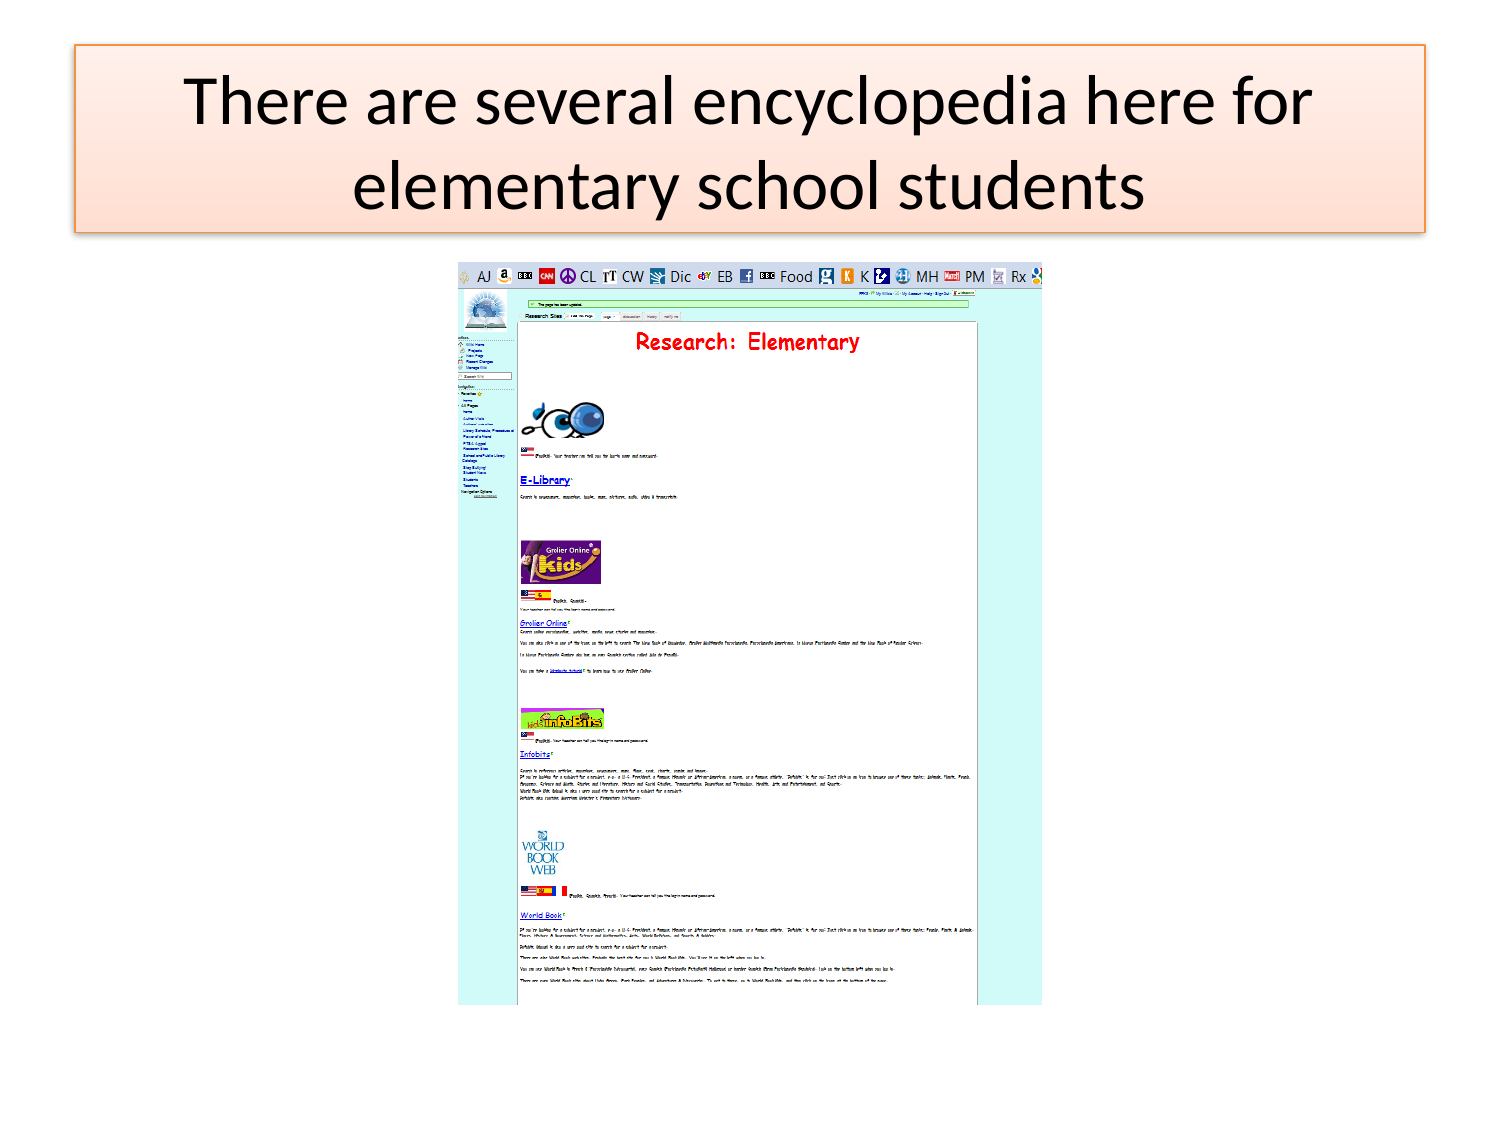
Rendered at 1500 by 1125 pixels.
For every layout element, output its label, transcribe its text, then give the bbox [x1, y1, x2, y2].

title There are several encyclopedia here for elementary school students [74, 44, 1426, 233]
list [458, 262, 1042, 1006]
